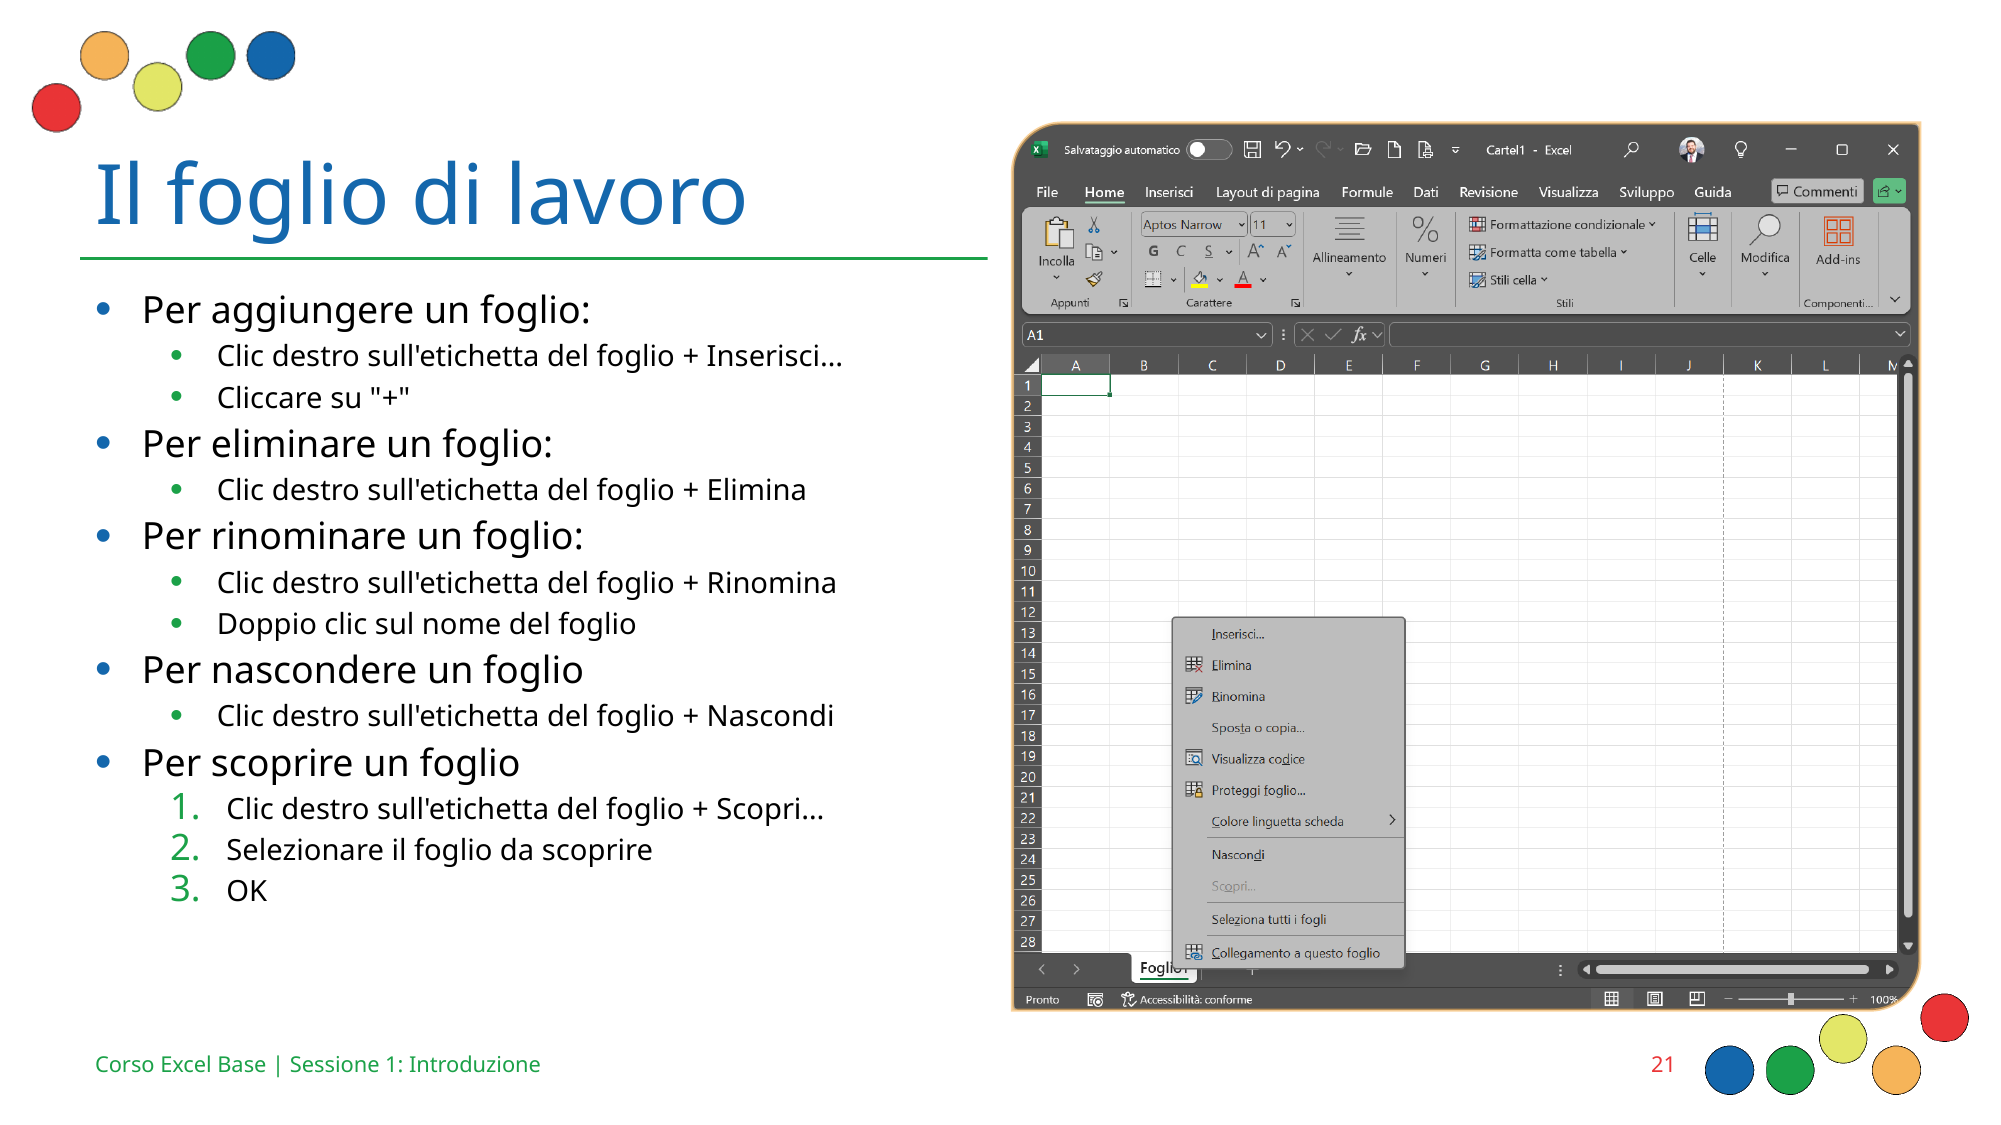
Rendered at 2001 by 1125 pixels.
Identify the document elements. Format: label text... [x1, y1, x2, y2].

picture [1012, 122, 1971, 1096]
list Per aggiungere un foglio: Clic destro sull'etichetta del foglio + Inserisci… Cliccare su "+" Per eliminare un foglio: Clic destro sull'etichetta del foglio + Elimina Per rinominare un foglio: Clic destro sull'etichetta del foglio + Rinomina Doppio clic sul nome del foglio Per nascondere un foglio Clic destro sull'etichetta del foglio + Nascondi Per scoprire un foglio Clic destro sull'etichetta del foglio + Scopri… Selezionare il foglio da scoprire OK [80, 278, 988, 1011]
slide_number 21 [1583, 1035, 1692, 1096]
title Il foglio di lavoro [80, 123, 988, 259]
footer Corso Excel Base | Sessione 1: Introduzione [80, 1035, 1571, 1096]
picture [29, 30, 295, 135]
